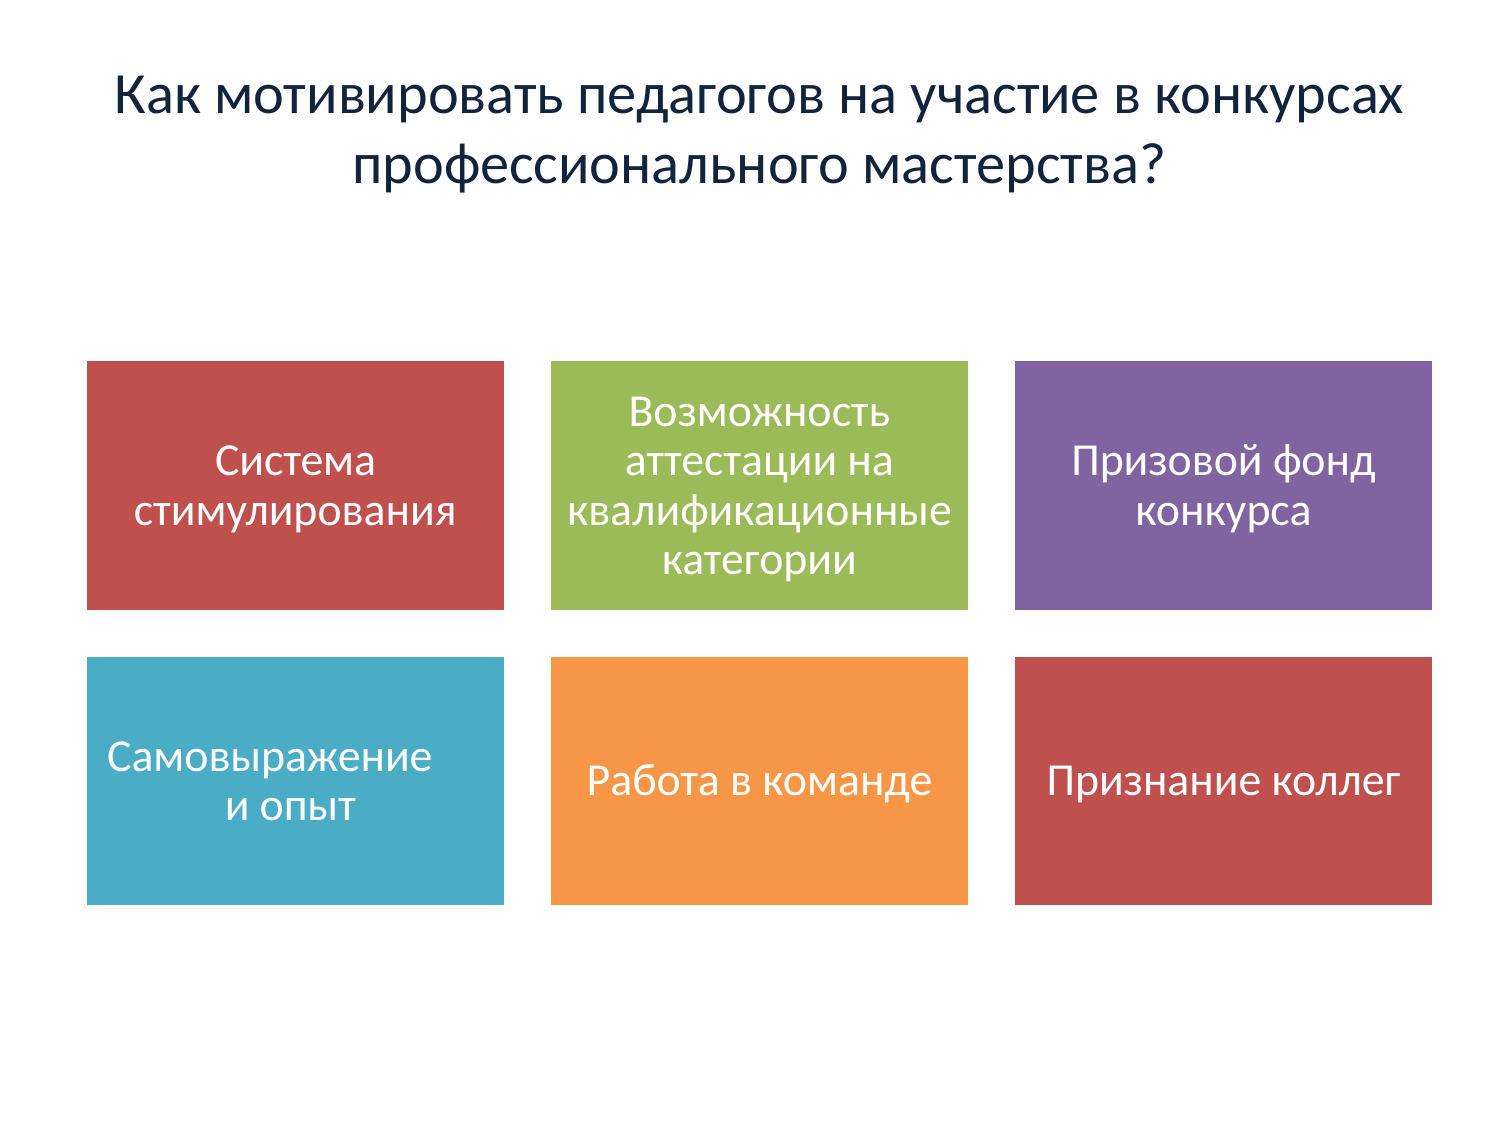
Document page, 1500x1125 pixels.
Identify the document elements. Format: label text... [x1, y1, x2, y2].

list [84, 219, 1435, 1048]
text_box Как мотивировать педагогов на участие в конкурсах профессионального мастерства? [84, 67, 1435, 184]
